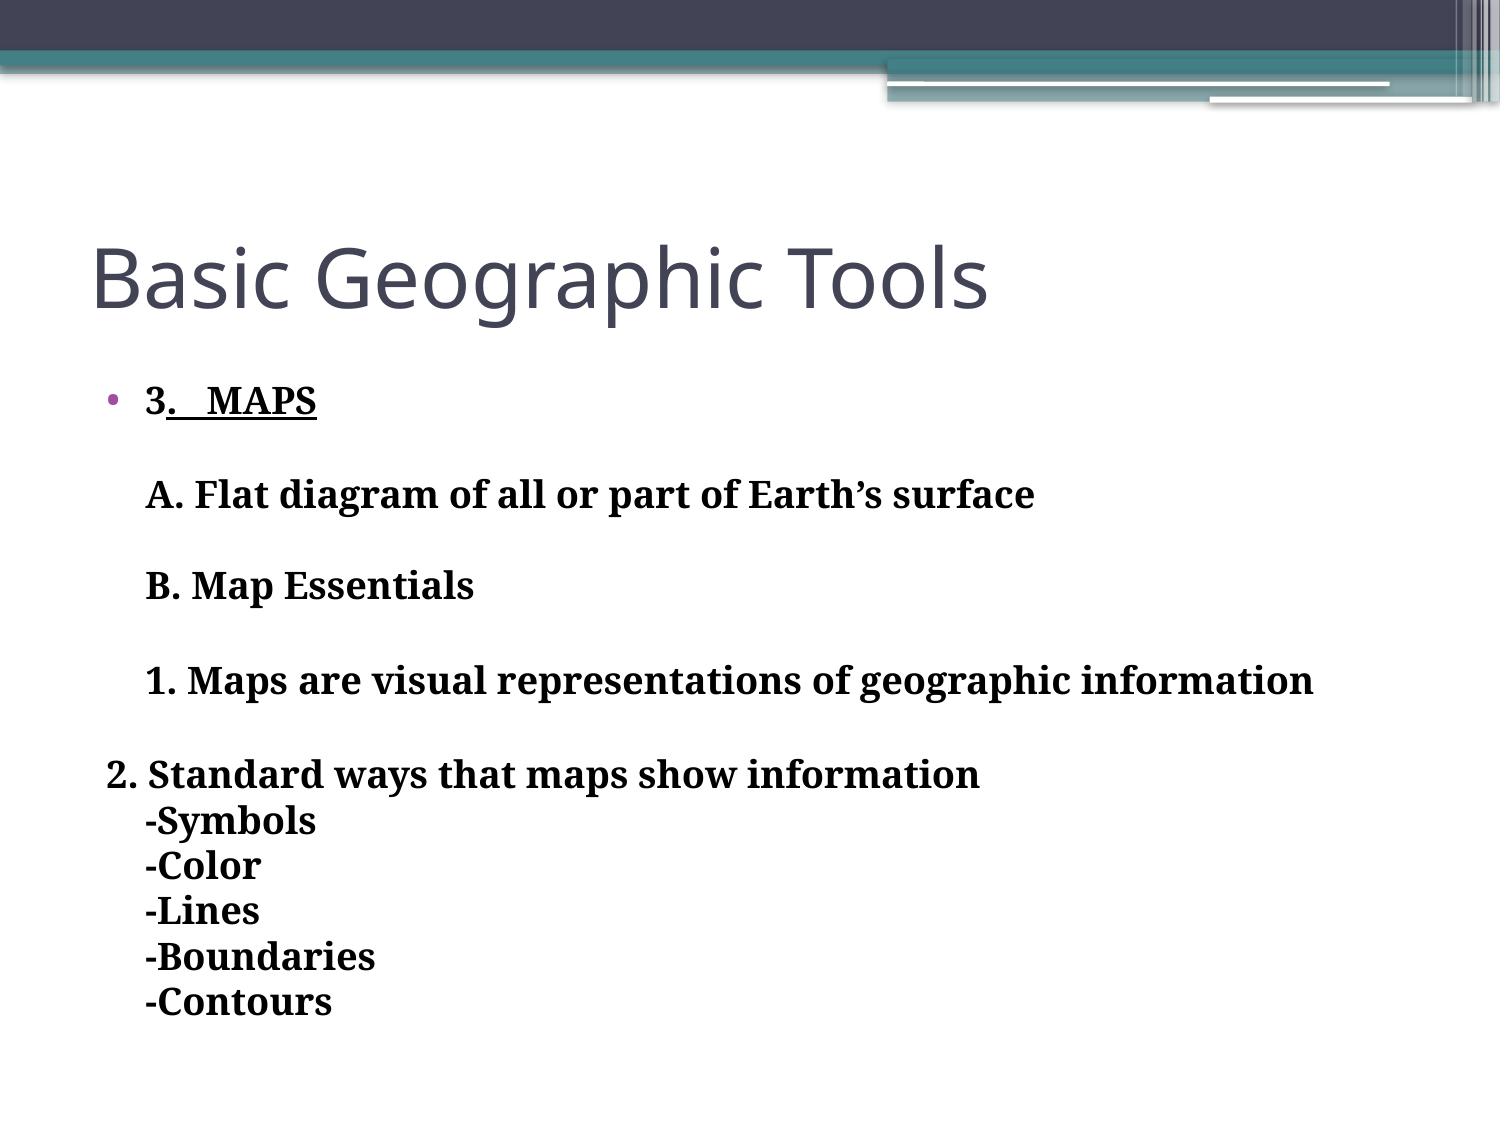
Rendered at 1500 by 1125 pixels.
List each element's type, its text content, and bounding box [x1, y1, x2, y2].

list 3. MAPS A. Flat diagram of all or part of Earth’s surface B. Map Essentials 1. Maps are visual representations of geographic information 2. Standard ways that maps show information -Symbols -Color -Lines -Boundaries -Contours [75, 368, 1425, 1079]
title Basic Geographic Tools [75, 187, 1425, 363]
